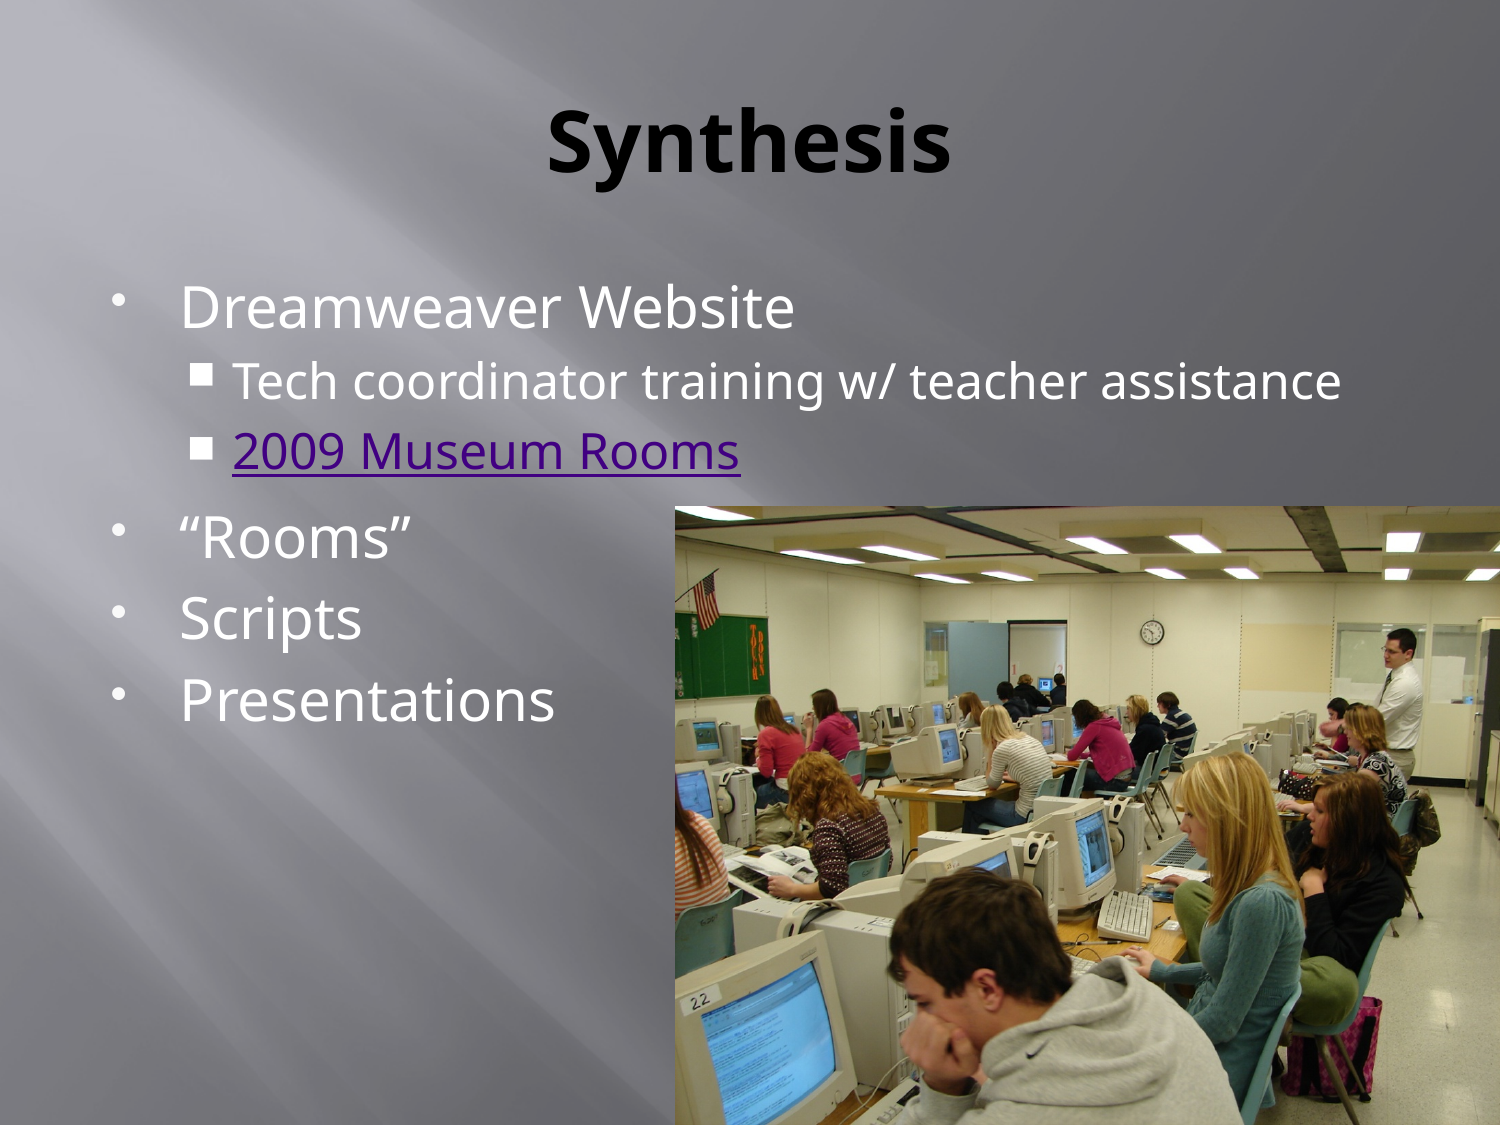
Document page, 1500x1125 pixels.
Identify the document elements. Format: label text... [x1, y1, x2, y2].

title Synthesis [75, 45, 1425, 233]
list Dreamweaver Website Tech coordinator training w/ teacher assistance 2009 Museum Rooms “Rooms” Scripts Presentations [75, 262, 1425, 1035]
picture [674, 505, 1500, 1125]
